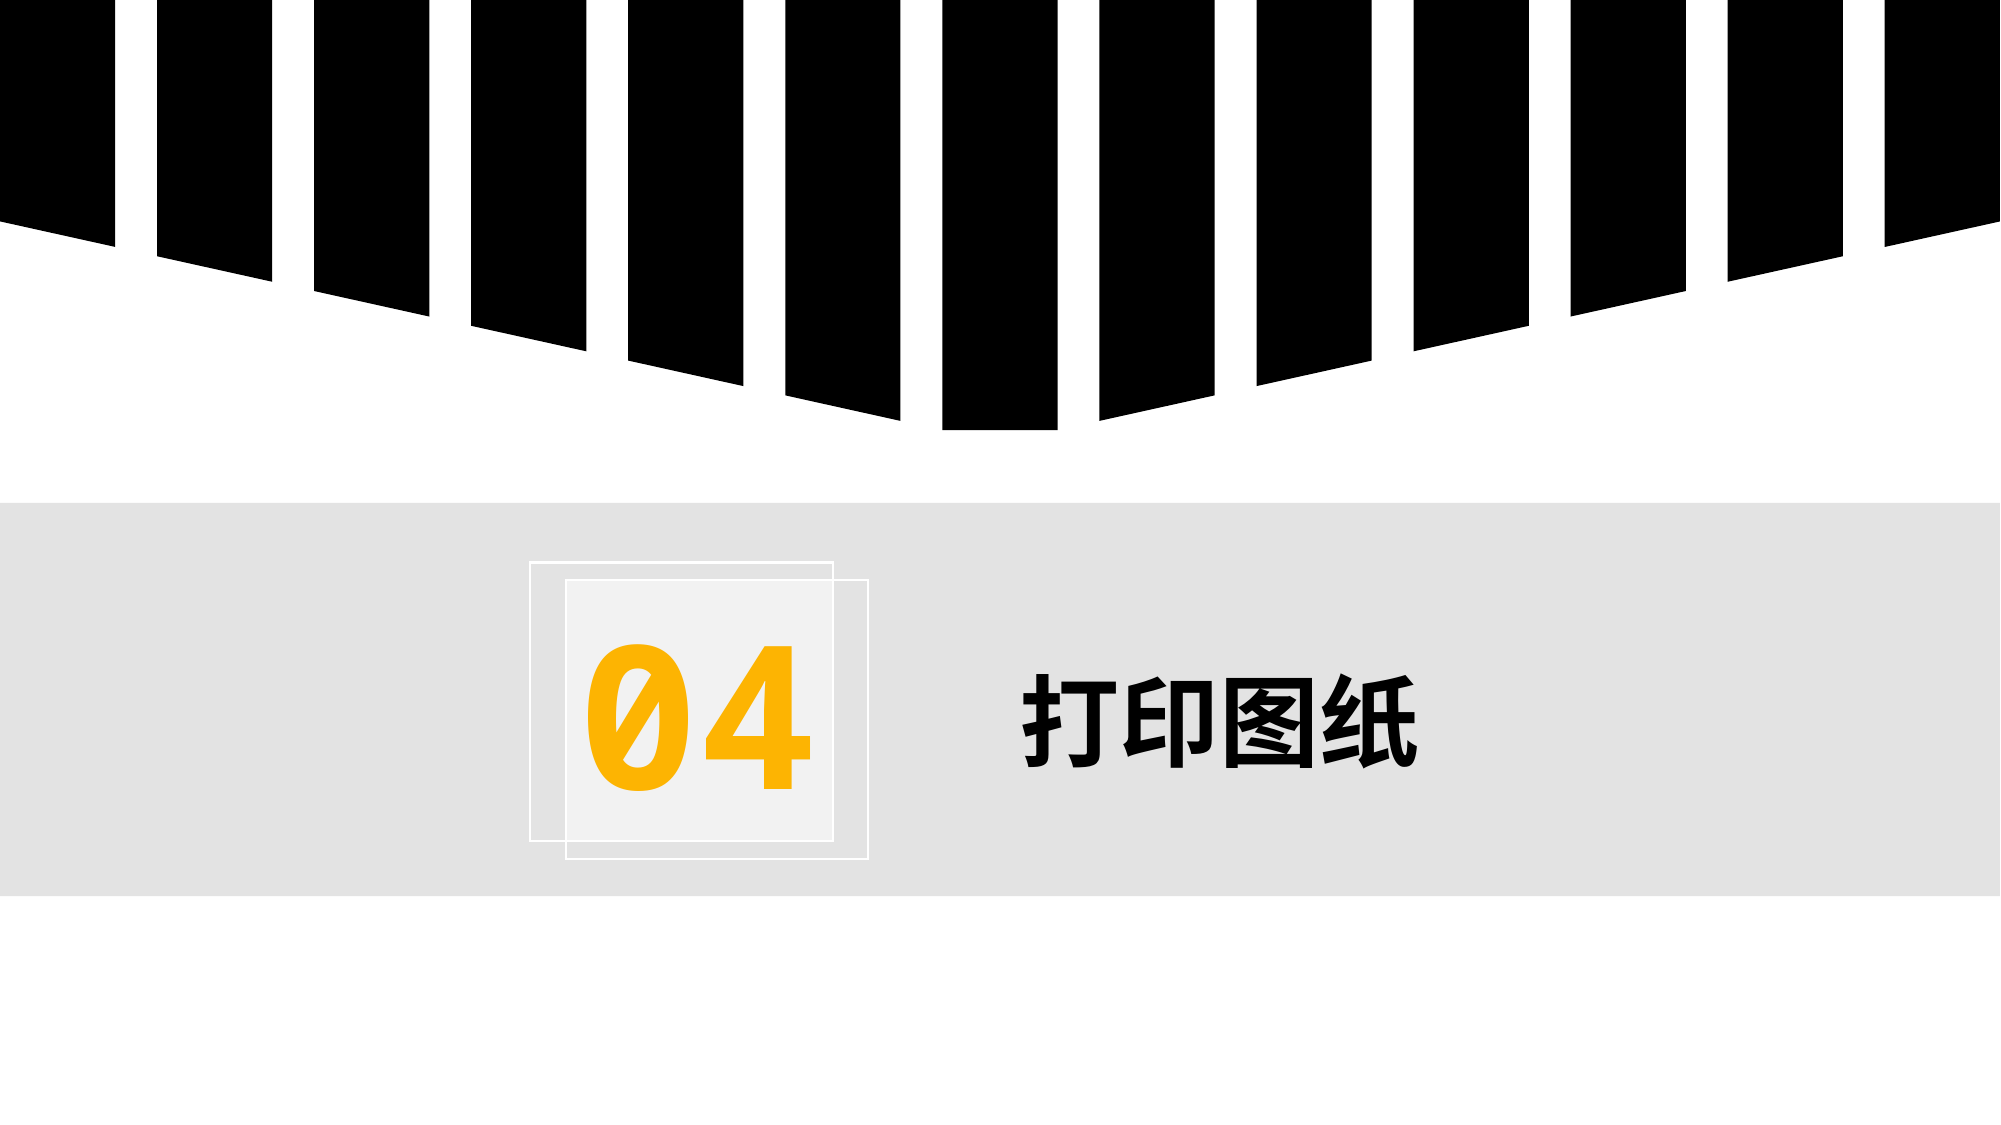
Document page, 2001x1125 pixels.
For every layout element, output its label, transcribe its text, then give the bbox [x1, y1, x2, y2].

text_box 打印图纸 [1005, 651, 1435, 787]
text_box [530, 562, 868, 860]
